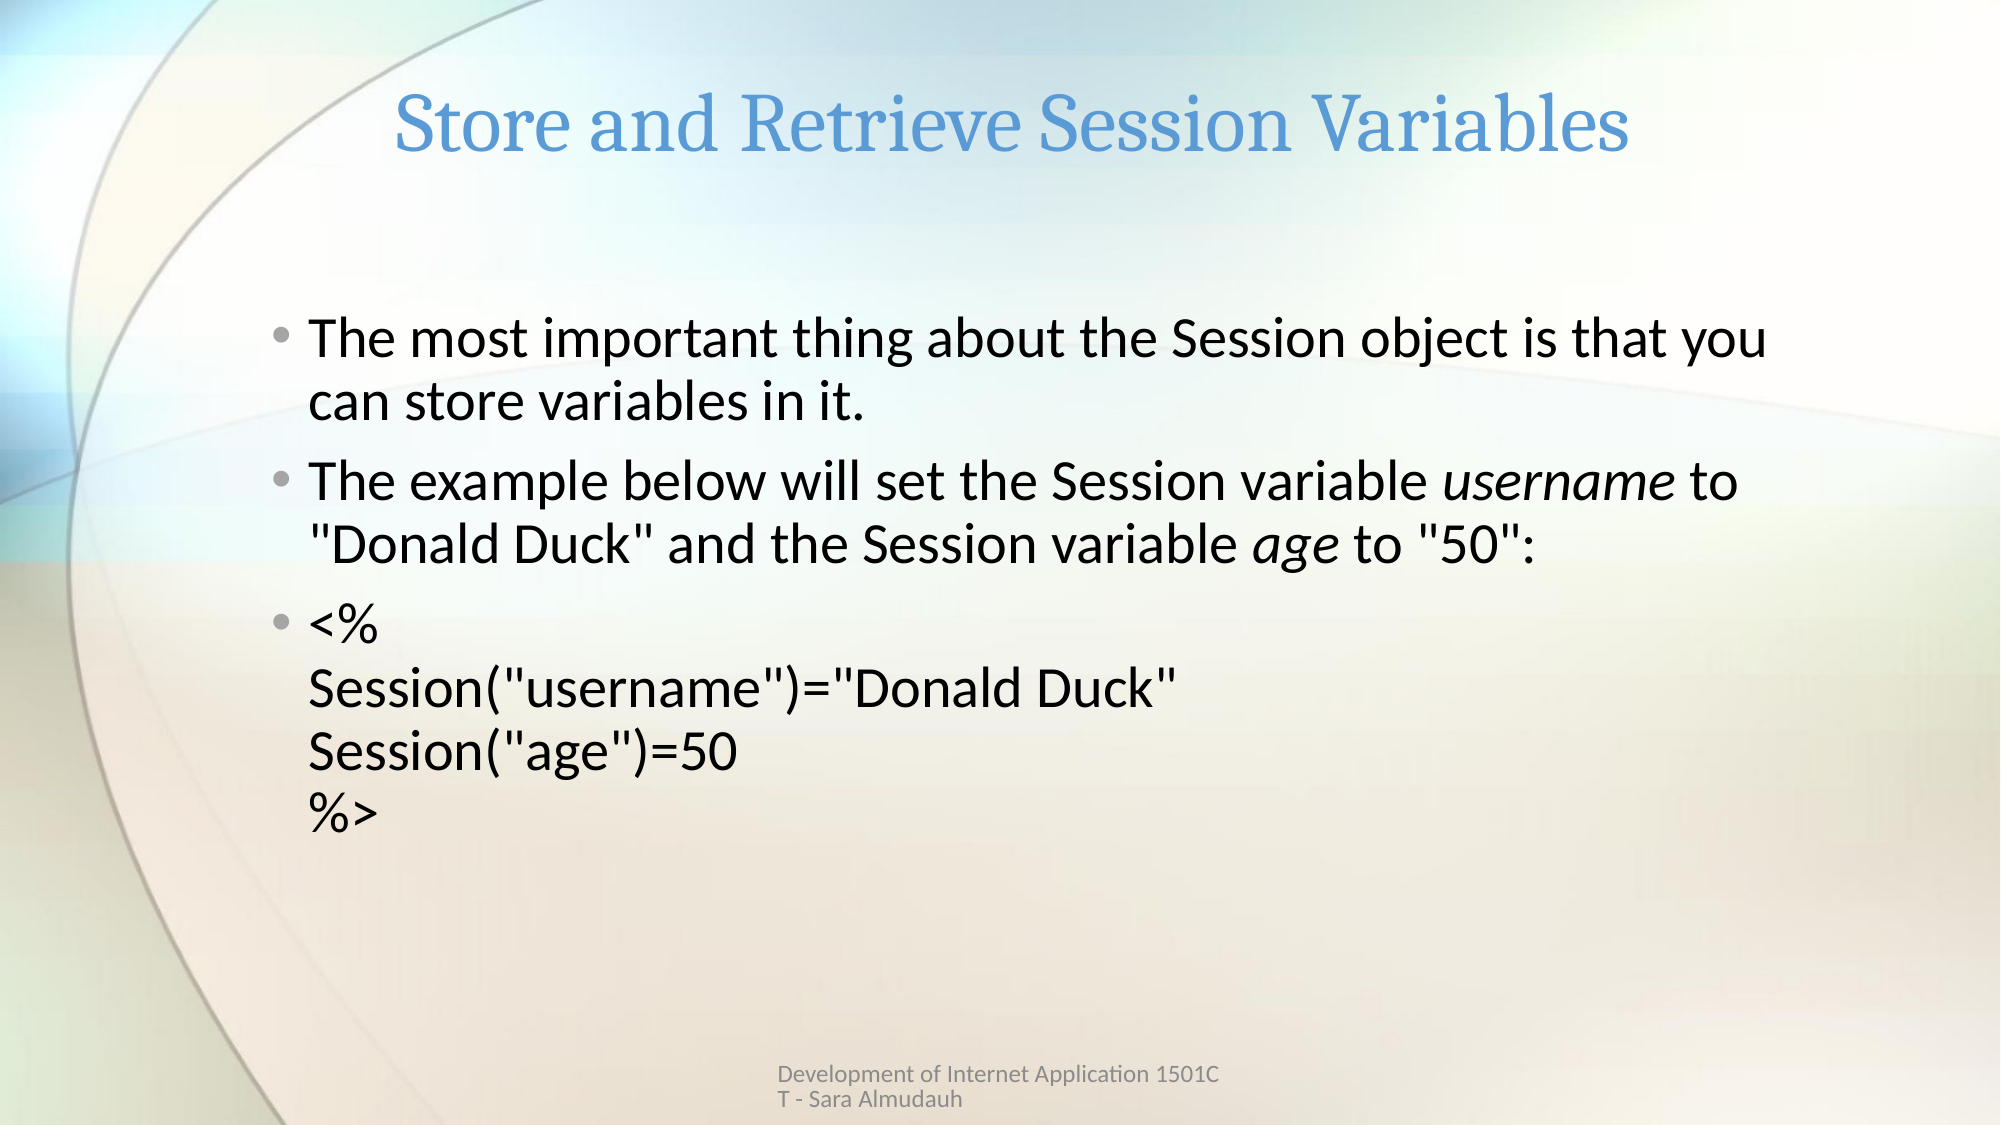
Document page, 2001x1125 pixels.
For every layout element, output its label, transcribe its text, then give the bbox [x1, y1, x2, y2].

footer Development of Internet Application 1501CT - Sara Almudauh [762, 1042, 1238, 1103]
picture [0, 0, 2001, 1125]
list The most important thing about the Session object is that you can store variables in it. The example below will set the Session variable username to "Donald Duck" and the Session variable age to "50": <% Session("username")="Donald Duck" Session("age")=50 %> [256, 299, 1863, 1014]
title Store and Retrieve Session Variables [381, 59, 1863, 278]
